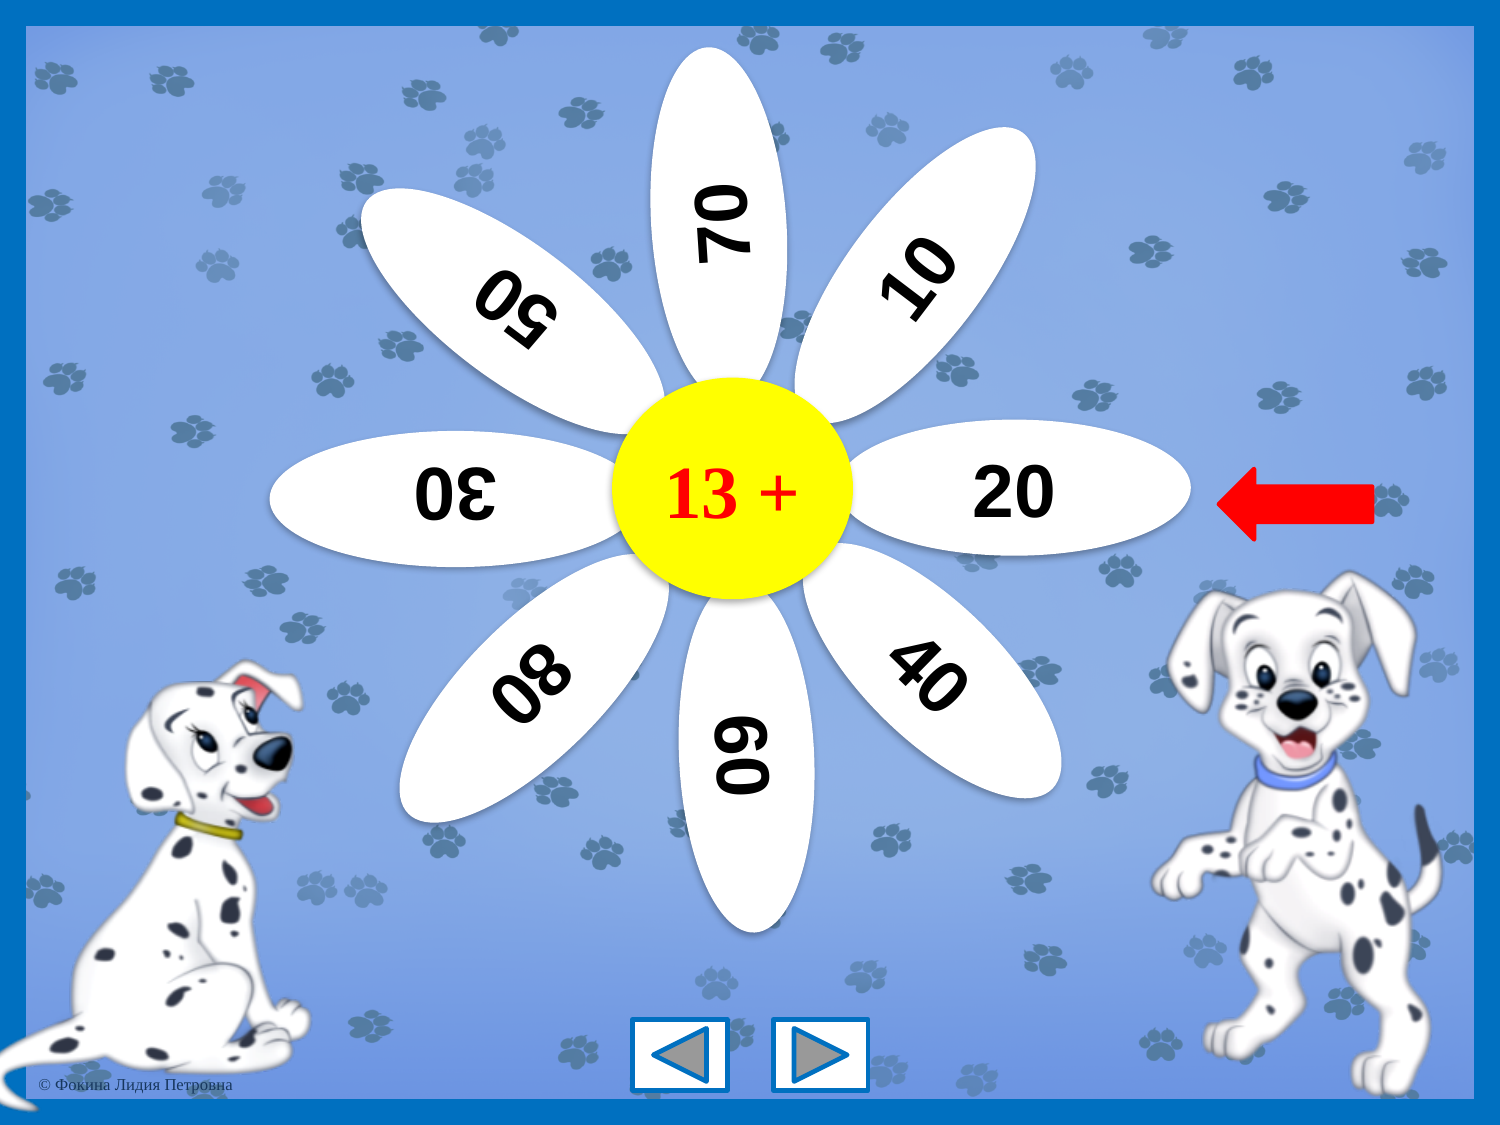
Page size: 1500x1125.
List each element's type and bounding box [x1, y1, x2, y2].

picture [0, 644, 320, 1125]
text_box [631, 1017, 729, 1092]
picture [1139, 562, 1465, 1104]
text_box [269, 46, 1192, 933]
text_box [1216, 466, 1375, 542]
text_box [771, 1017, 870, 1092]
